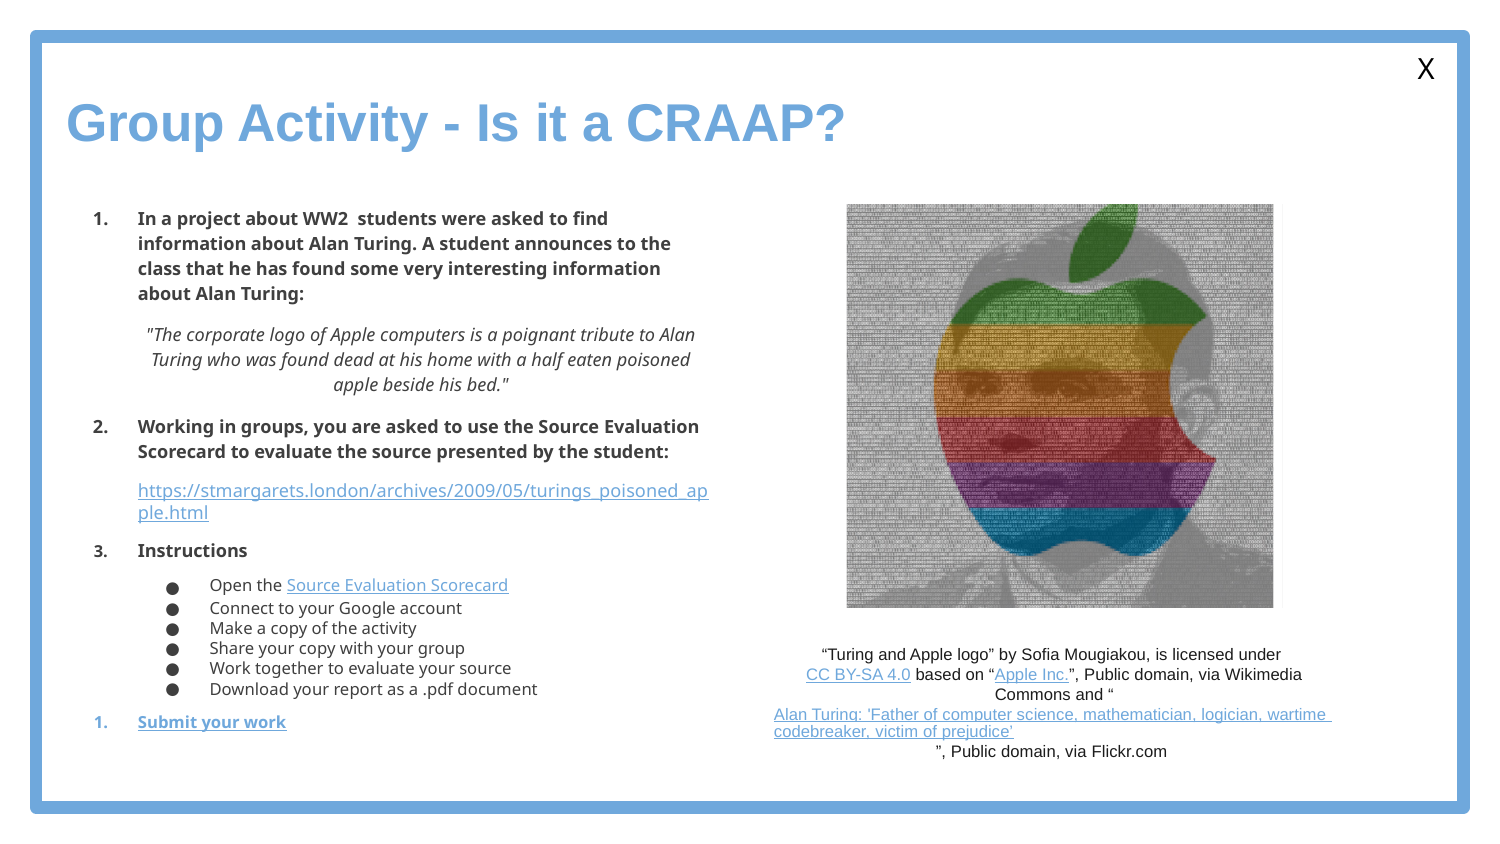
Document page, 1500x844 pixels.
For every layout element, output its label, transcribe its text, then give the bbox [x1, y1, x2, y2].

text_box [36, 36, 1464, 808]
picture [836, 203, 1284, 613]
text_box “Turing and Apple logo” by Sofia Mougiakou, is licensed under CC BY-SA 4.0 based on “Apple Inc.”, Public domain, via Wikimedia Commons and “Alan Turing: 'Father of computer science, mathematician, logician, wartime codebreaker, victim of prejudice’”, Public domain, via Flickr.com [759, 628, 1350, 759]
text_box X [1402, 34, 1451, 100]
title Group Activity - Is it a CRAAP? [51, 72, 1449, 167]
list In a project about WW2 students were asked to find information about Alan Turing. A student announces to the class that he has found some very interesting information about Alan Turing: "The corporate logo of Apple computers is a poignant tribute to Alan Turing who was found dead at his home with a half eaten poisoned apple beside his bed." Working in groups, you are asked to use the Source Evaluation Scorecard to evaluate the source presented by the student: https://stmargarets.london/archives/2009/05/turings_poisoned_apple.html Instructions Open the Source Evaluation Scorecard Connect to your Google account Make a copy of the activity Share your copy with your group Work together to evaluate your source Download your report as a .pdf document Submit your work [51, 189, 719, 750]
